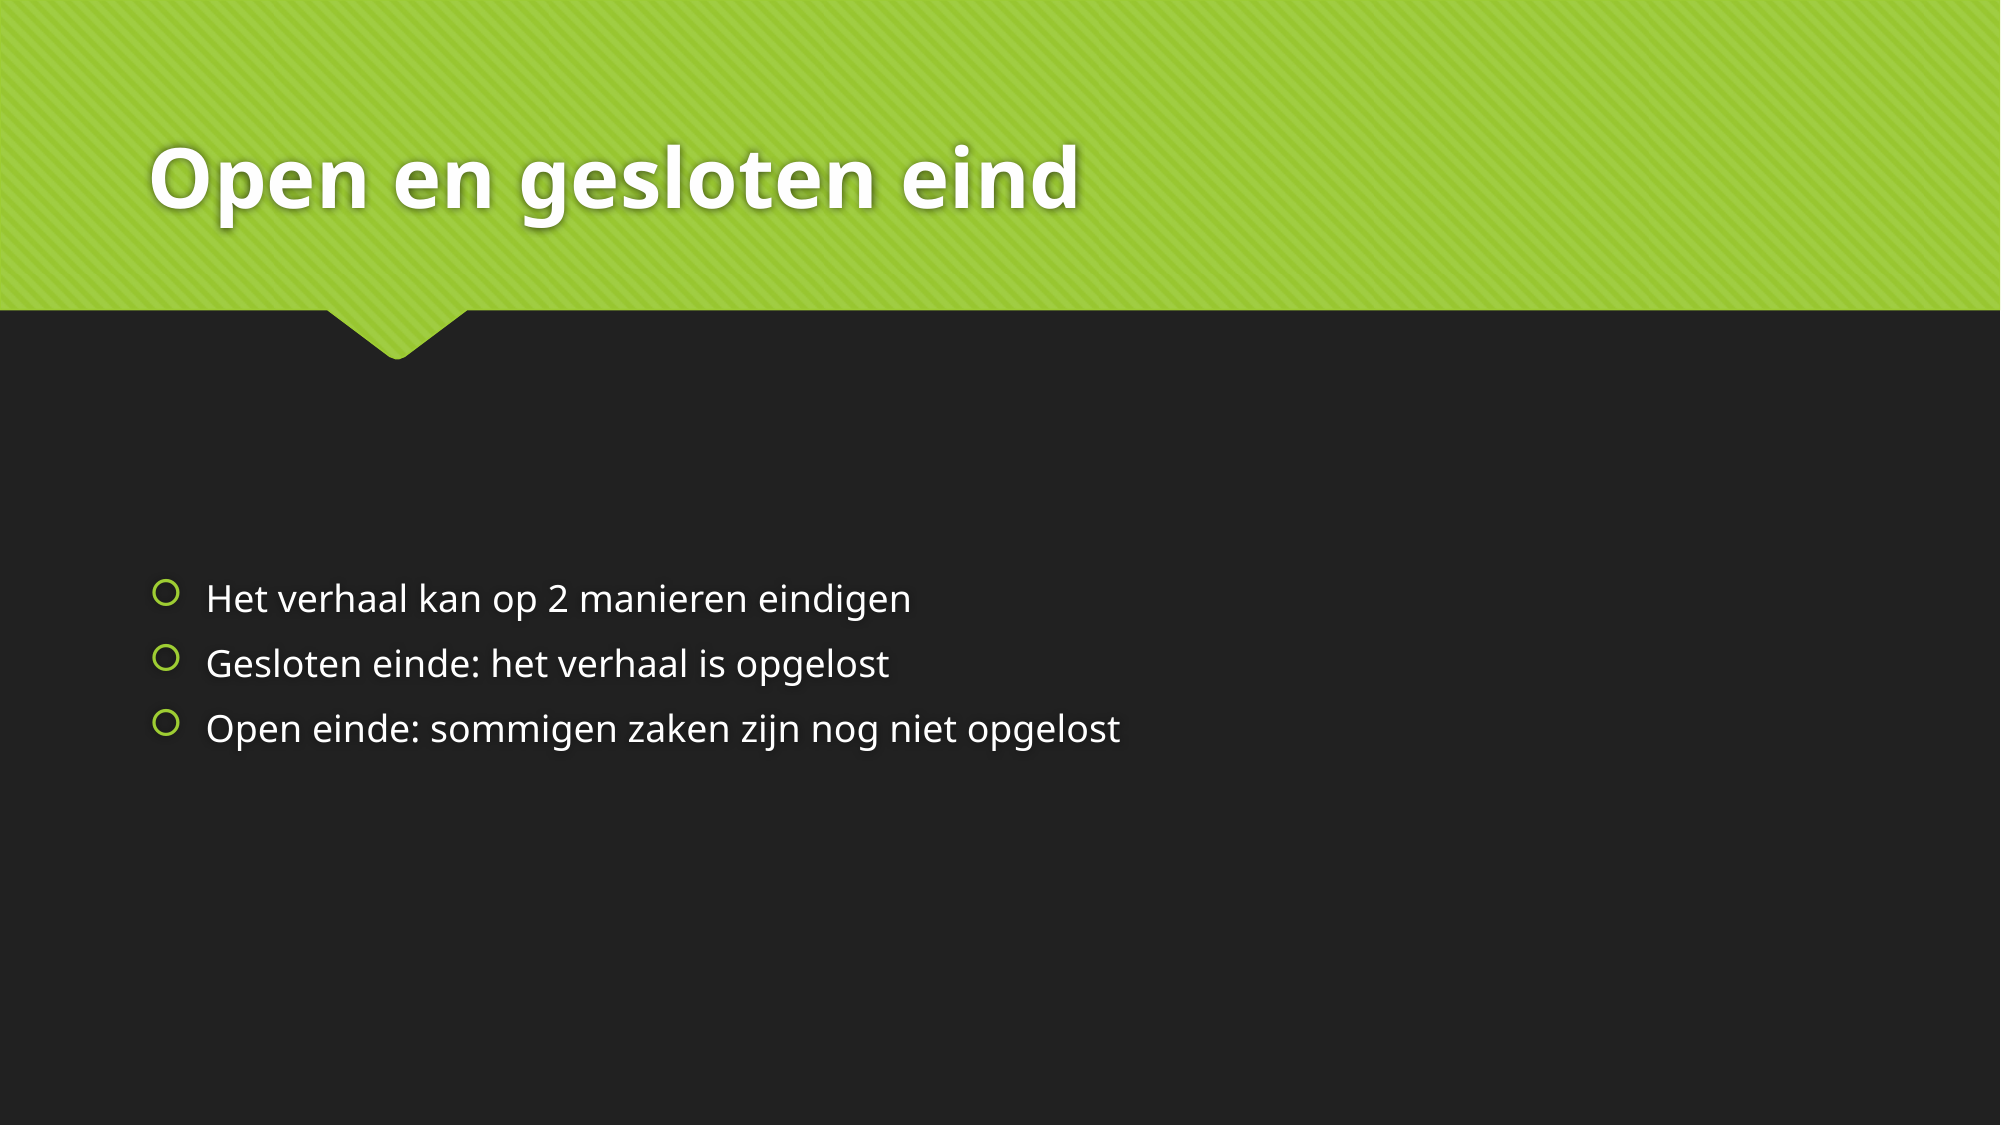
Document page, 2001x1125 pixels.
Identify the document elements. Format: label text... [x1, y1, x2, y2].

title Open en gesloten eind [132, 73, 1868, 233]
list Het verhaal kan op 2 manieren eindigen Gesloten einde: het verhaal is opgelost Open einde: sommigen zaken zijn nog niet opgelost [134, 364, 1866, 962]
